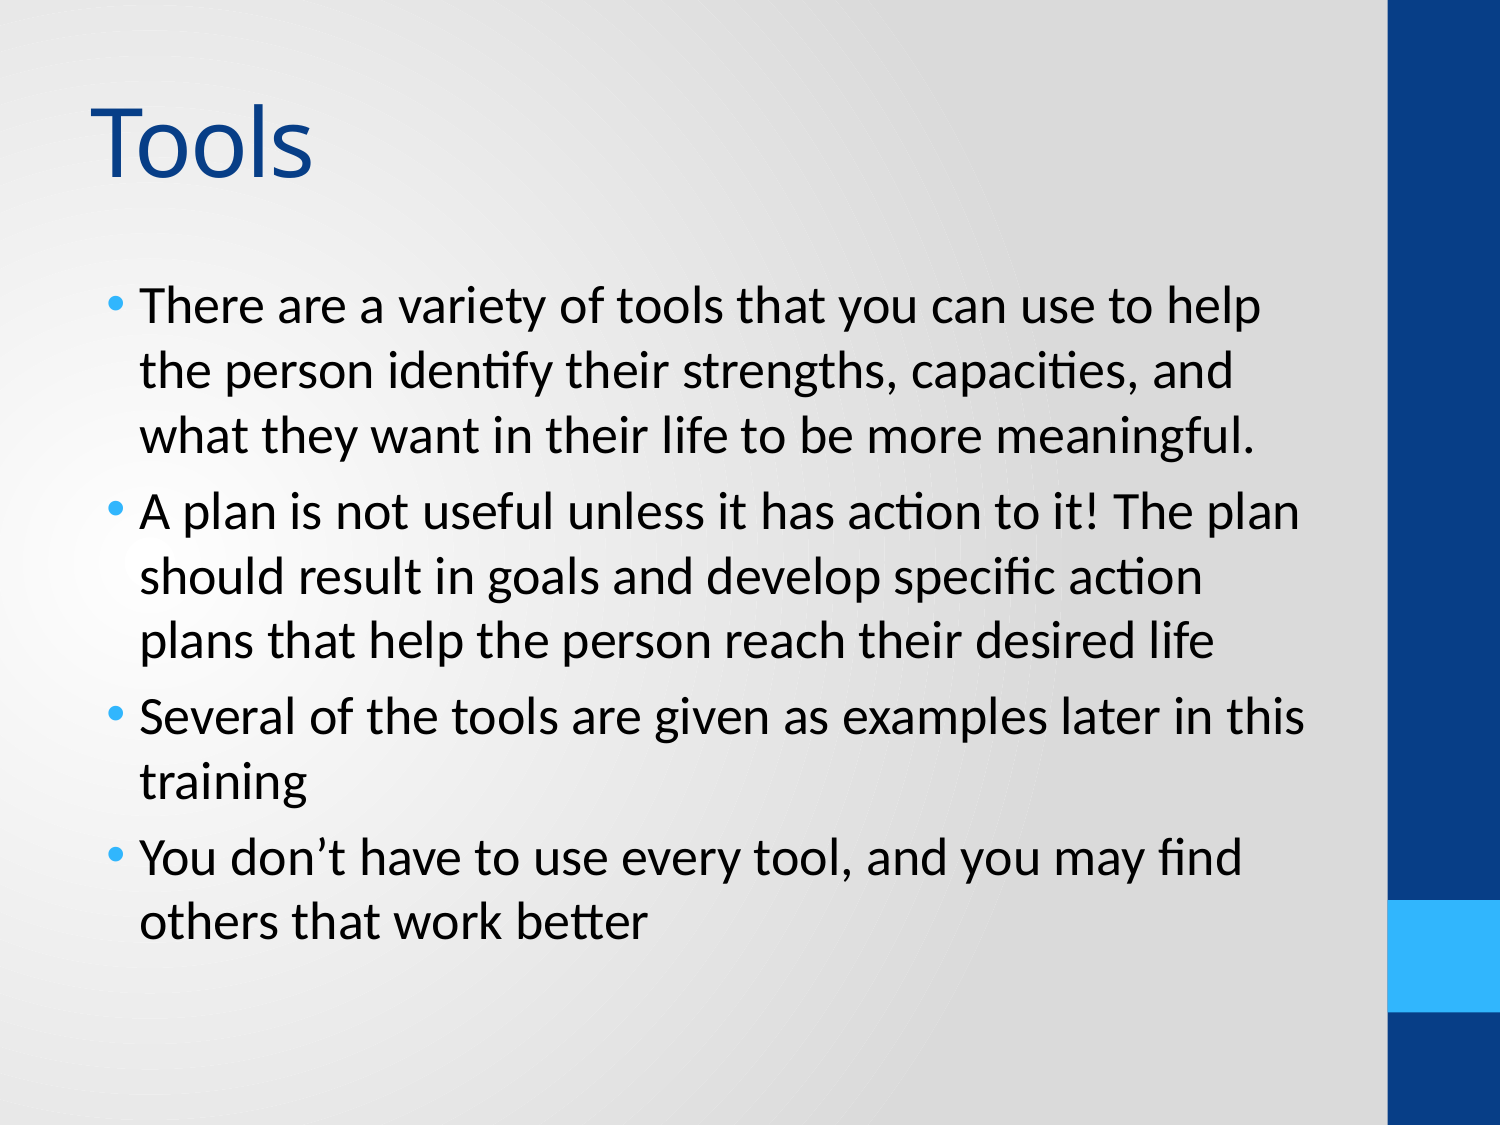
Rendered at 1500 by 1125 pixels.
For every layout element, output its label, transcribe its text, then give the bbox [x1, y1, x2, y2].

list There are a variety of tools that you can use to help the person identify their strengths, capacities, and what they want in their life to be more meaningful. A plan is not useful unless it has action to it! The plan should result in goals and develop specific action plans that help the person reach their desired life Several of the tools are given as examples later in this training You don’t have to use every tool, and you may find others that work better [75, 262, 1325, 1050]
title Tools [75, 45, 1325, 233]
